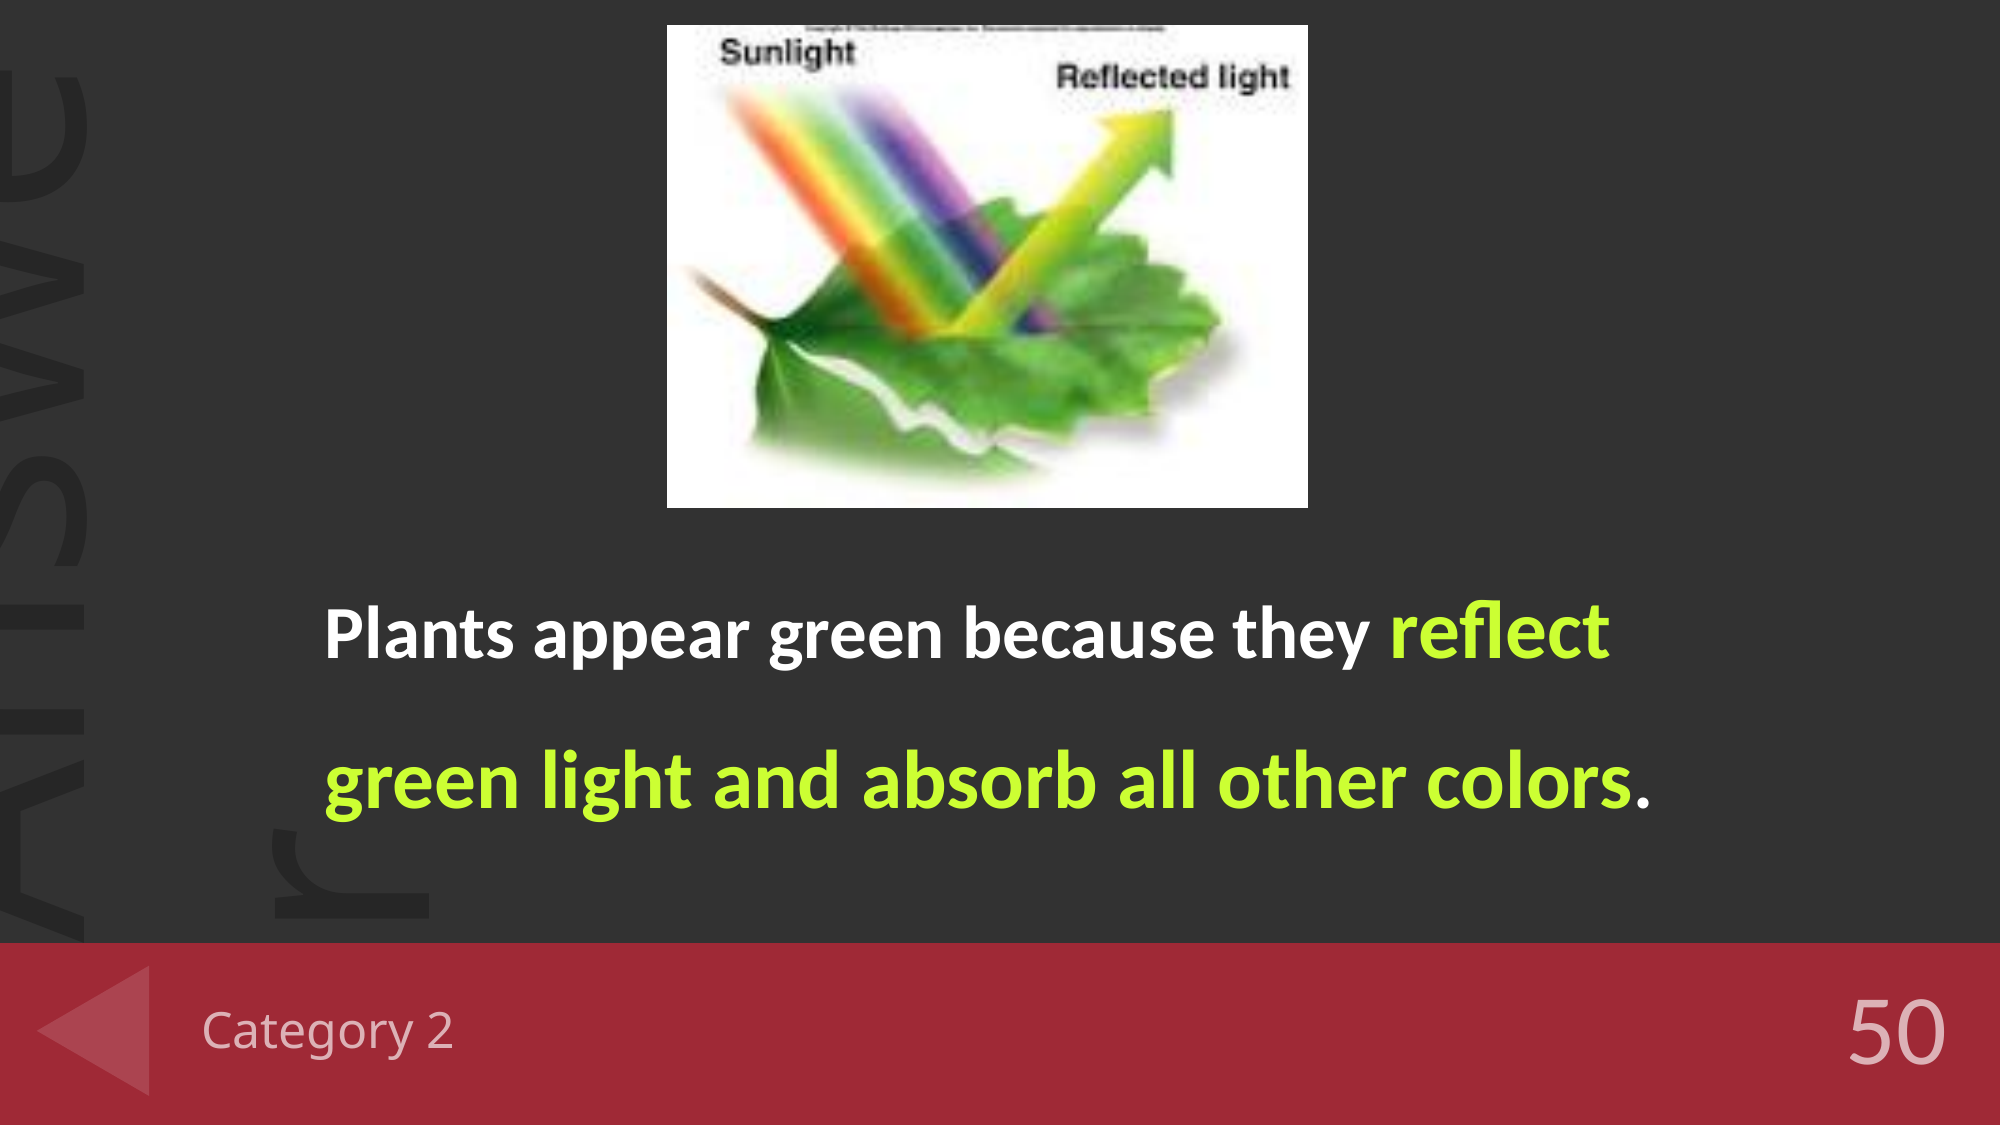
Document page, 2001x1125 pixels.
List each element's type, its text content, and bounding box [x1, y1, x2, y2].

picture [667, 25, 1308, 508]
list 50 [1494, 967, 1963, 1097]
title Category 2 [185, 967, 1494, 1097]
list Plants appear green because they reflect green light and absorb all other colors. [309, 511, 1768, 840]
